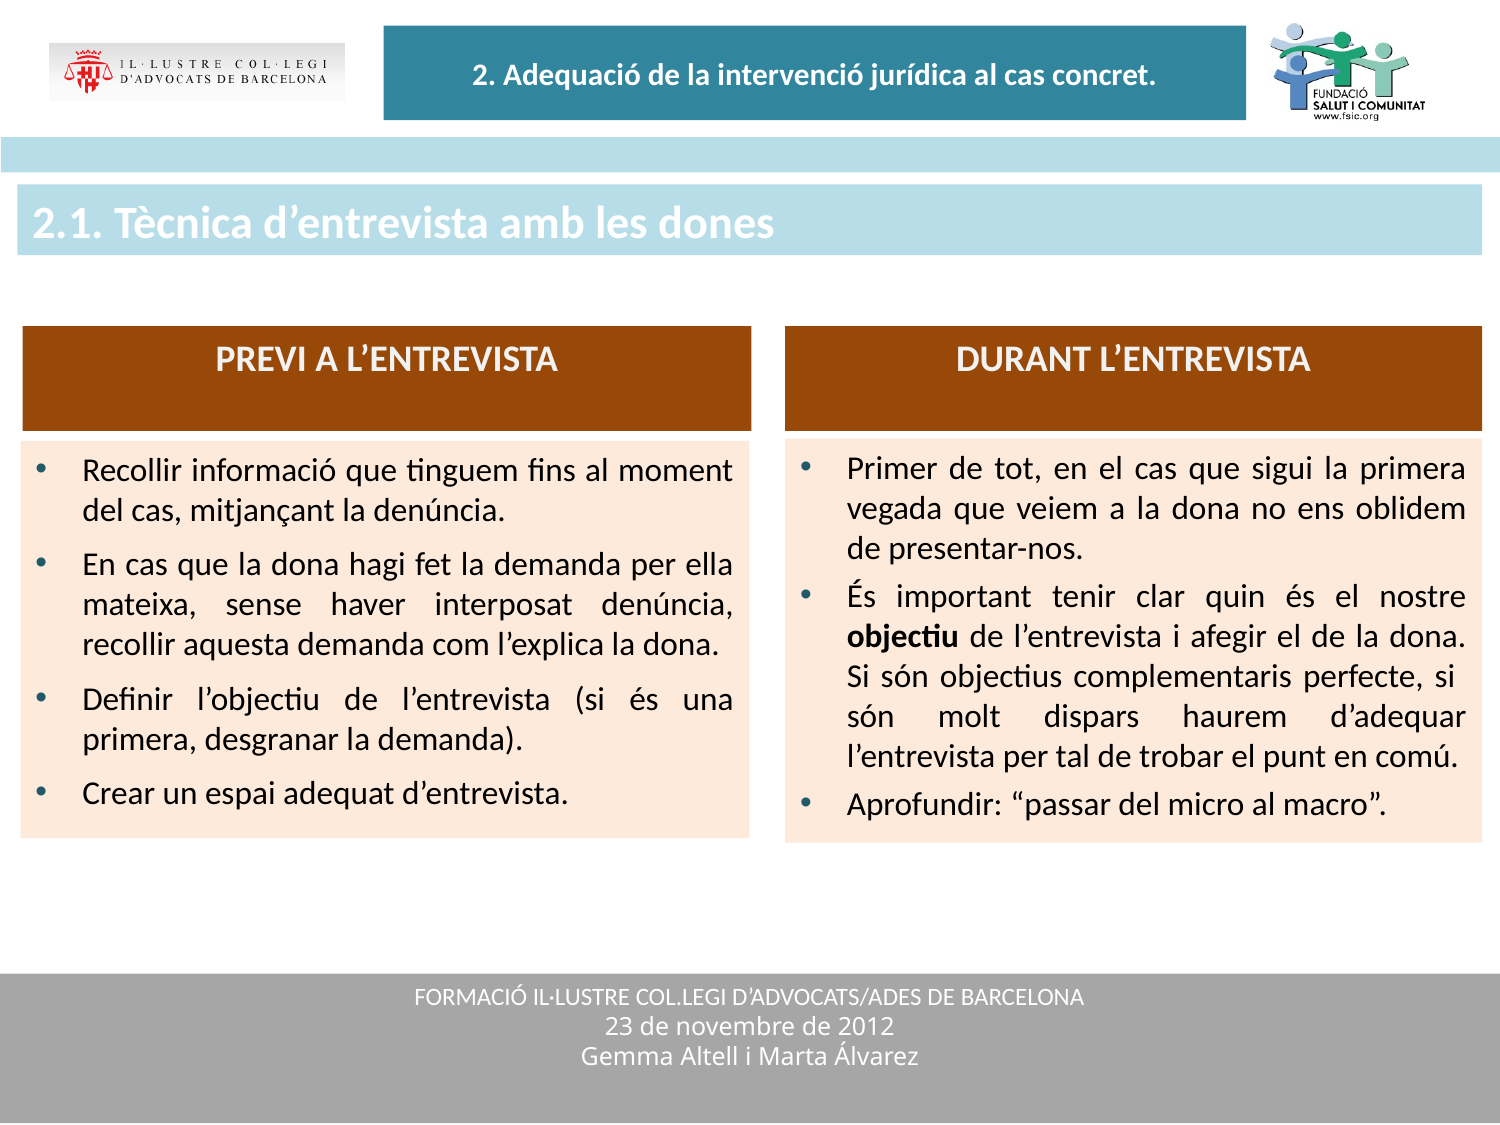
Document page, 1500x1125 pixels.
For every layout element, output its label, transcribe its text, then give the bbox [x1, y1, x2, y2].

text_box Recollir informació que tinguem fins al moment del cas, mitjançant la denúncia. En cas que la dona hagi fet la demanda per ella mateixa, sense haver interposat denúncia, recollir aquesta demanda com l’explica la dona. Definir l’objectiu de l’entrevista (si és una primera, desgranar la demanda). Crear un espai adequat d’entrevista. [20, 440, 750, 839]
text_box 2. Adequació de la intervenció jurídica al cas concret. [383, 25, 1247, 121]
text_box FORMACIÓ IL·LUSTRE COL.LEGI D’ADVOCATS/ADES DE BARCELONA 23 de novembre de 2012 Gemma Altell i Marta Álvarez [0, 973, 1500, 1124]
text_box DURANT L’ENTREVISTA [785, 326, 1483, 431]
picture [1269, 22, 1425, 121]
picture [48, 43, 346, 101]
text_box PREVI A L’ENTREVISTA [22, 326, 752, 431]
text_box 2.1. Tècnica d’entrevista amb les dones [17, 184, 1483, 256]
text_box [0, 137, 1500, 173]
text_box Primer de tot, en el cas que sigui la primera vegada que veiem a la dona no ens oblidem de presentar-nos. És important tenir clar quin és el nostre objectiu de l’entrevista i afegir el de la dona. Si són objectius complementaris perfecte, si són molt dispars haurem d’adequar l’entrevista per tal de trobar el punt en comú. Aprofundir: “passar del micro al macro”. [785, 438, 1483, 843]
